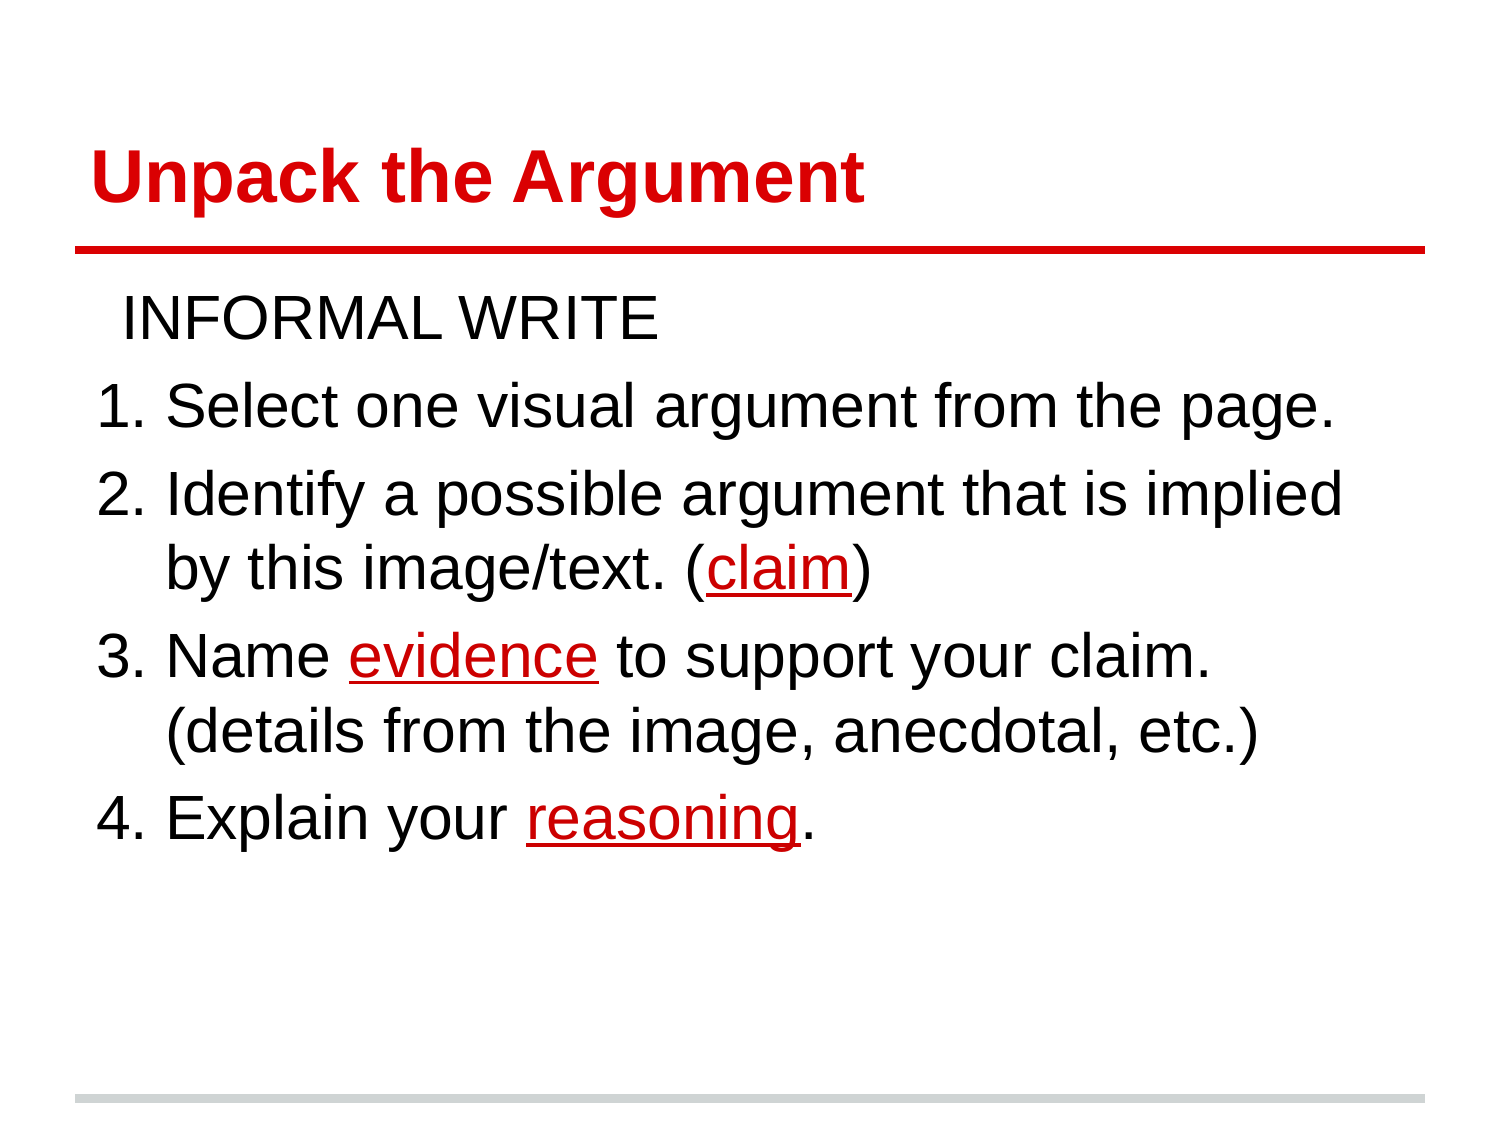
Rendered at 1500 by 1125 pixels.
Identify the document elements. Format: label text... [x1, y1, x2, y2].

list INFORMAL WRITE Select one visual argument from the page. Identify a possible argument that is implied by this image/text. (claim) Name evidence to support your claim. (details from the image, anecdotal, etc.) Explain your reasoning. [75, 262, 1425, 1078]
title Unpack the Argument [75, 45, 1425, 233]
